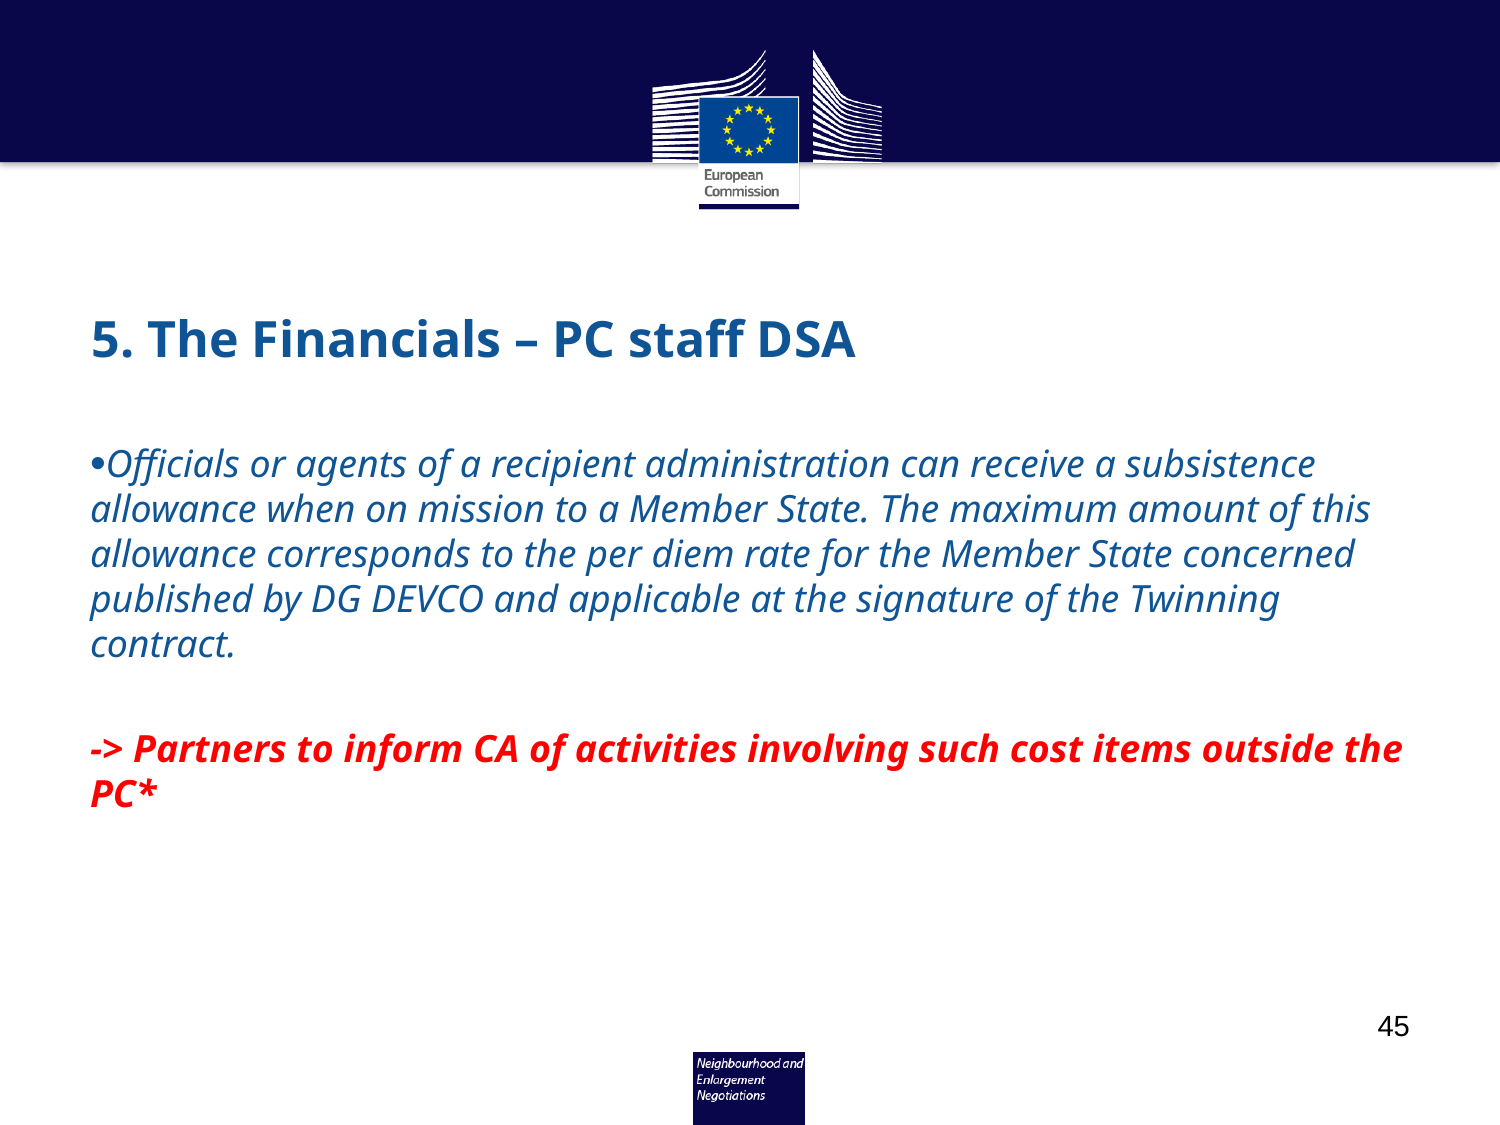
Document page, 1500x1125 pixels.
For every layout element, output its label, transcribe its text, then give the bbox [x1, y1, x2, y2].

slide_number 45 [1074, 999, 1426, 1078]
picture [693, 1052, 805, 1125]
list Officials or agents of a recipient administration can receive a subsistence allowance when on mission to a Member State. The maximum amount of this allowance corresponds to the per diem rate for the Member State concerned published by DG DEVCO and applicable at the signature of the Twinning contract. -> Partners to inform CA of activities involving such cost items outside the PC* [74, 432, 1426, 988]
picture [615, 50, 882, 255]
title 5. The Financials – PC staff DSA [76, 255, 1428, 410]
